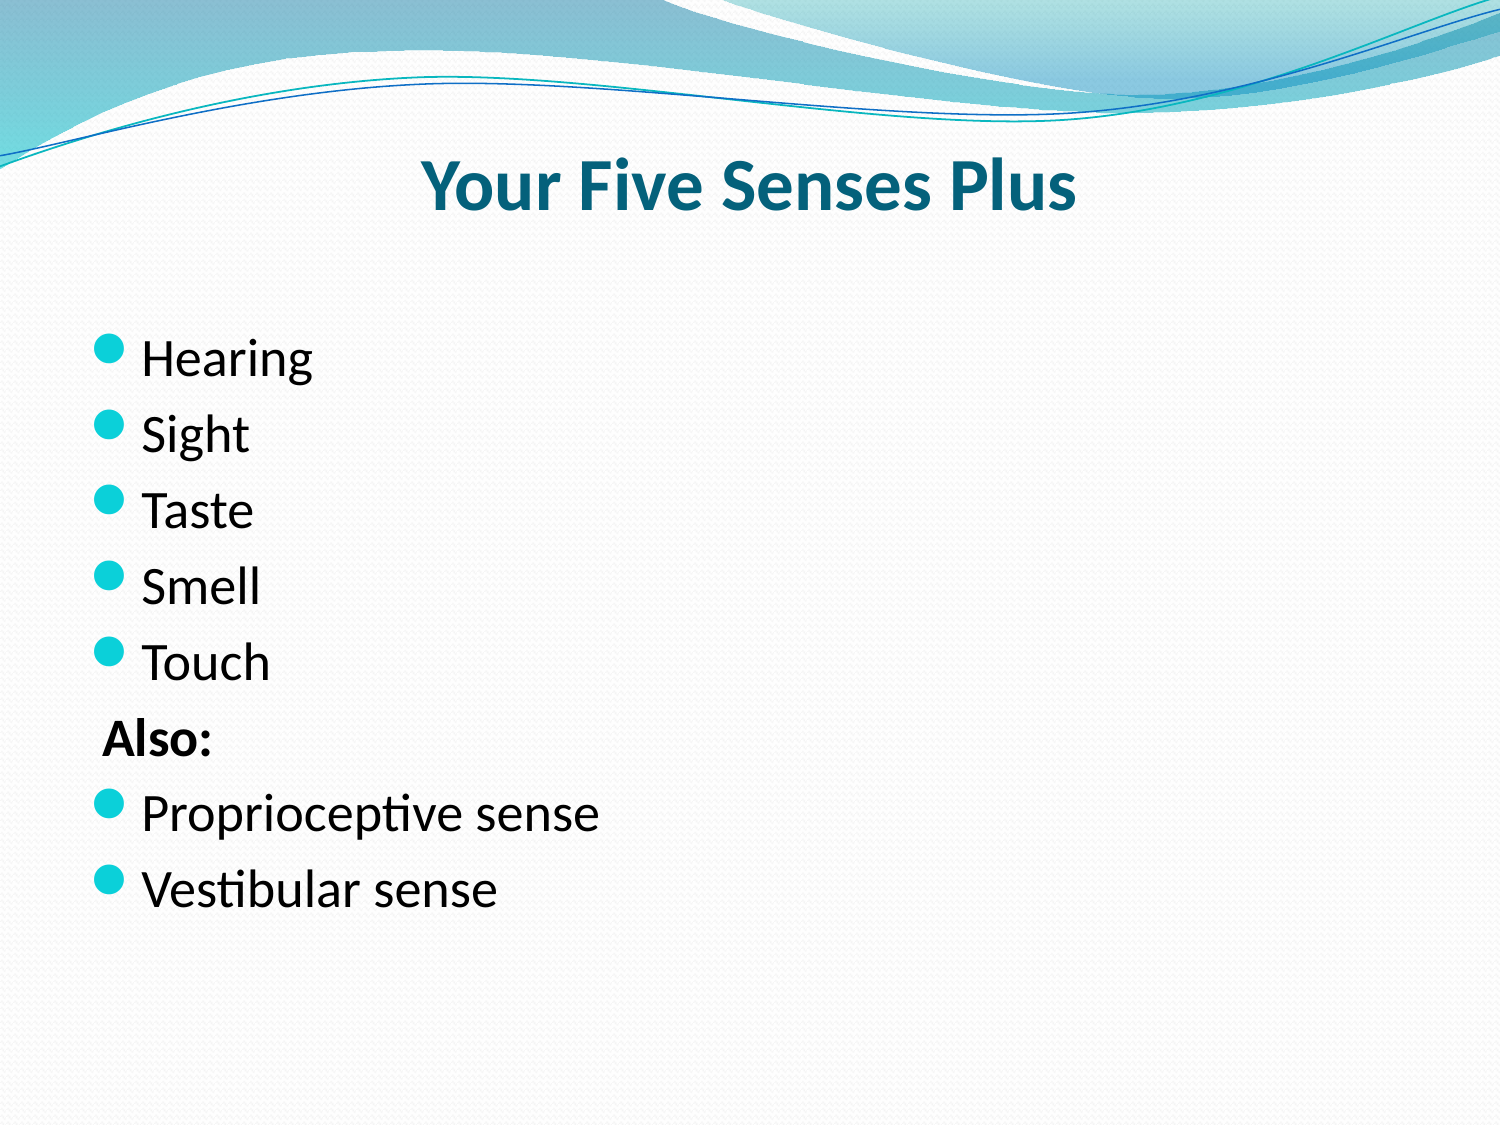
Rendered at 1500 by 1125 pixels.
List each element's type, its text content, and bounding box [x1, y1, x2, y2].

list Hearing Sight Taste Smell Touch Also: Proprioceptive sense Vestibular sense [75, 314, 738, 1043]
title Your Five Senses Plus [75, 115, 1425, 225]
